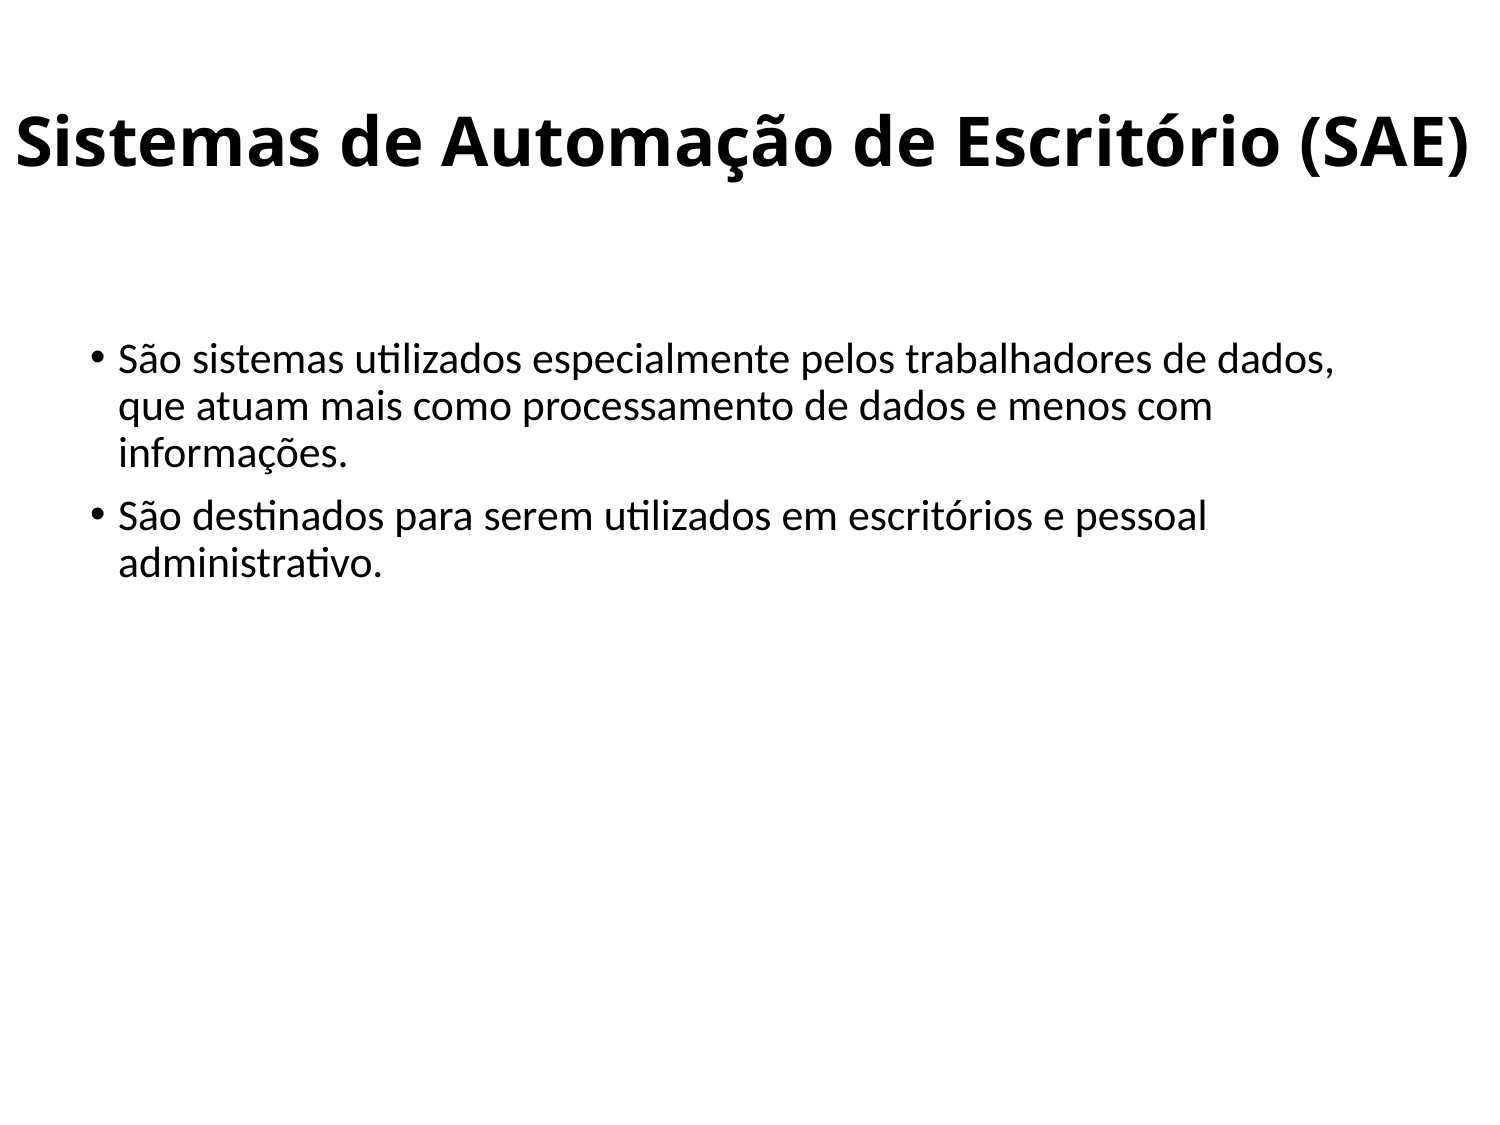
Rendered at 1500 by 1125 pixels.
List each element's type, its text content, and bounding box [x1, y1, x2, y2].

title Sistemas de Automação de Escritório (SAE) [0, 91, 1500, 279]
list São sistemas utilizados especialmente pelos trabalhadores de dados, que atuam mais como processamento de dados e menos com informações. São destinados para serem utilizados em escritórios e pessoal administrativo. [75, 327, 1425, 1071]
